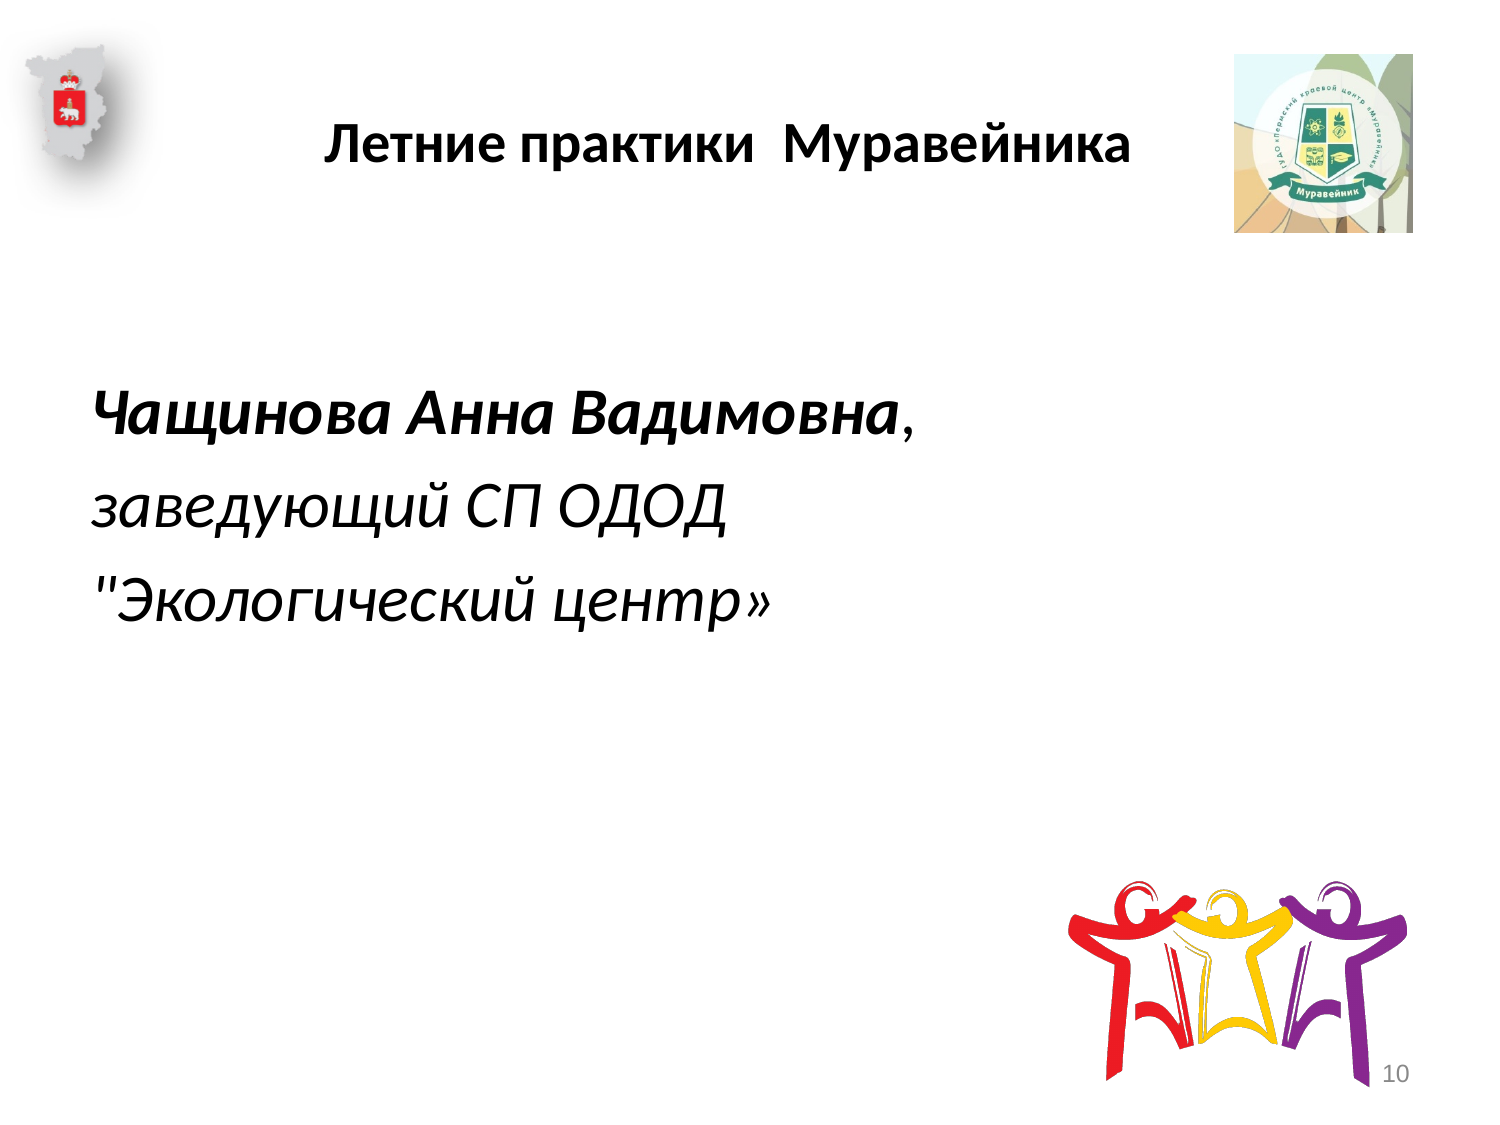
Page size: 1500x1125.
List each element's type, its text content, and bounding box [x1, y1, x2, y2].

list Чащинова Анна Вадимовна, заведующий СП ОДОД "Экологический центр» [74, 266, 1426, 1010]
picture [1068, 881, 1408, 1089]
slide_number 10 [1074, 1042, 1425, 1103]
picture [1233, 54, 1413, 233]
title Летние практики Муравейника [159, 44, 1426, 233]
picture [20, 31, 117, 164]
